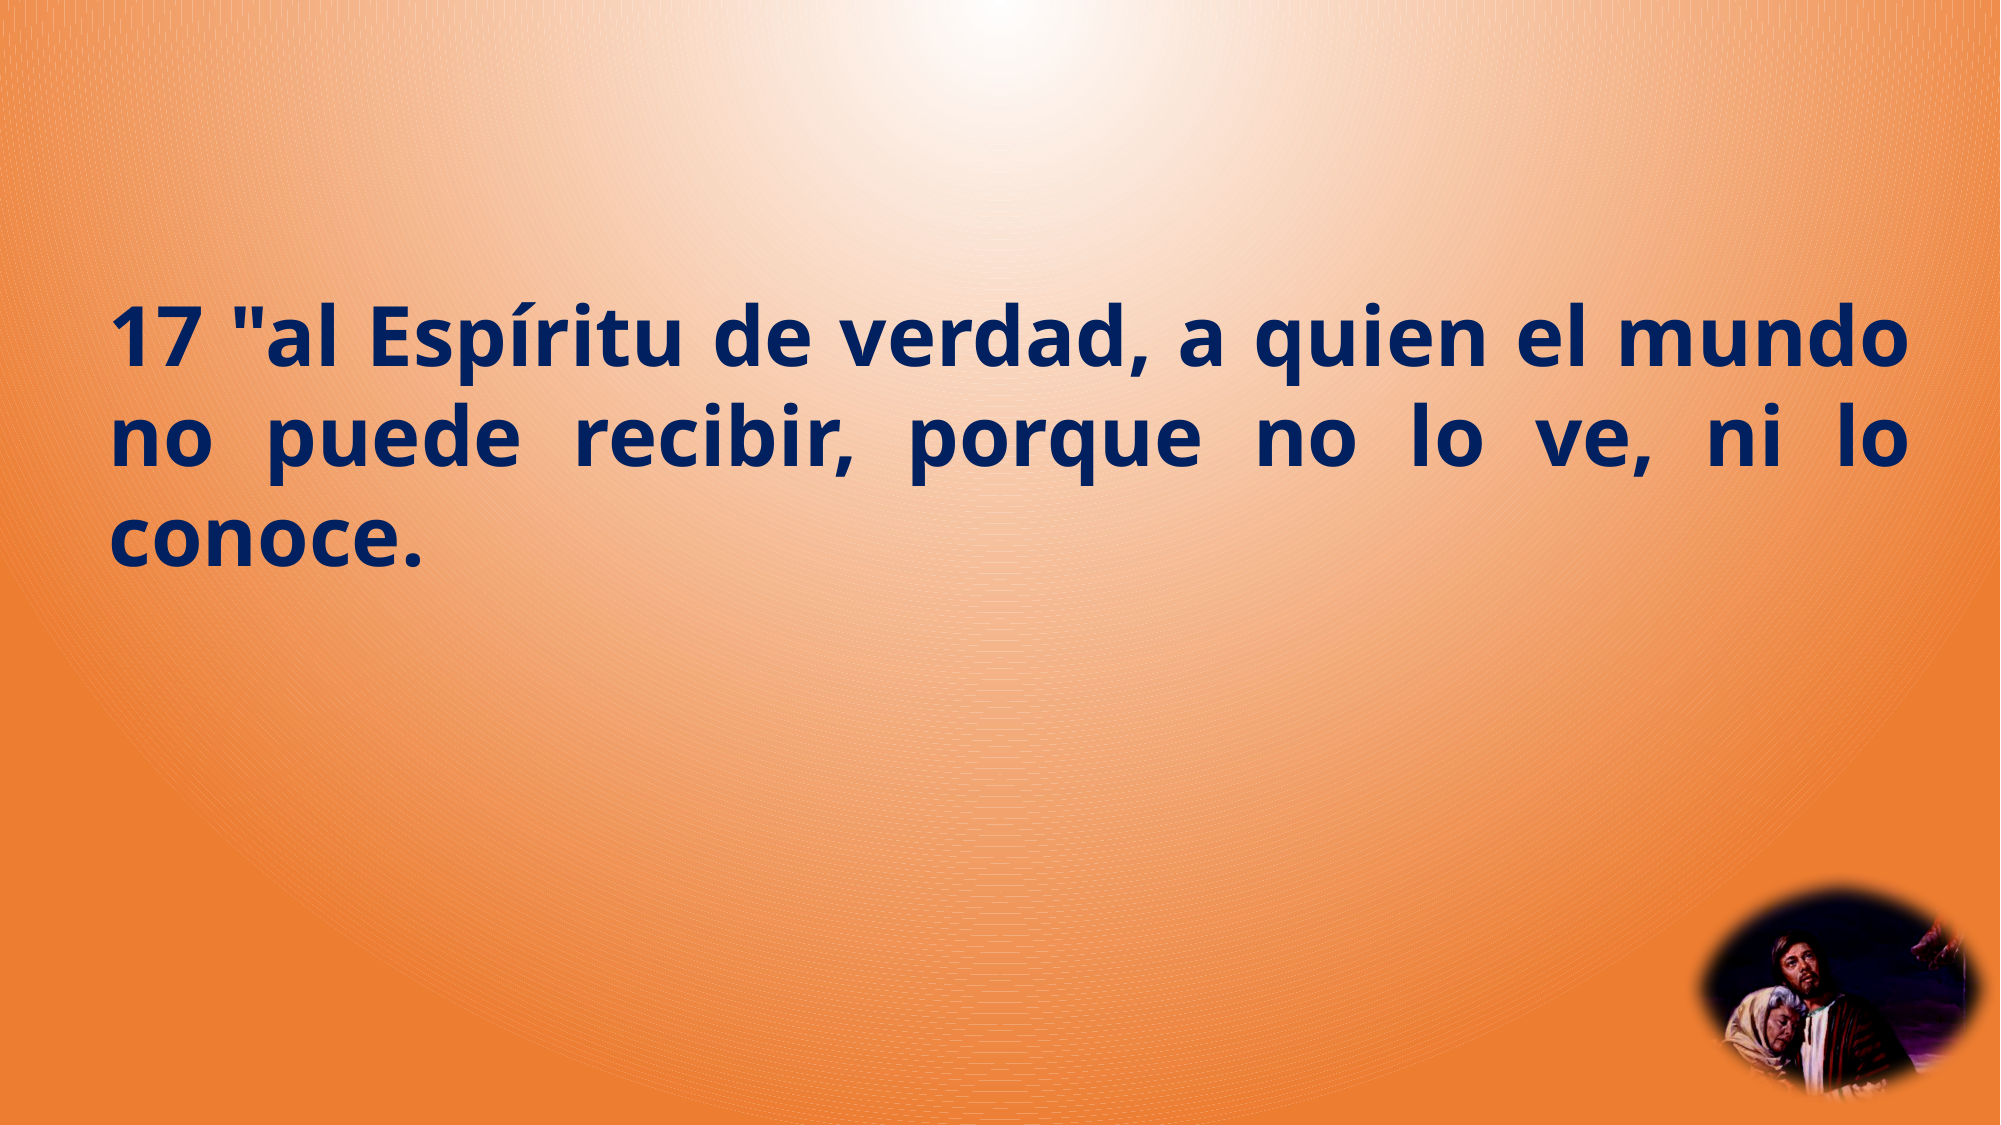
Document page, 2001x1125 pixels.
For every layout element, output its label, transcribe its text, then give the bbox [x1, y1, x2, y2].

picture [1679, 868, 2000, 1109]
text_box 17 "al Espíritu de verdad, a quien el mundo no puede recibir, porque no lo ve, ni lo conoce. [94, 275, 1928, 691]
